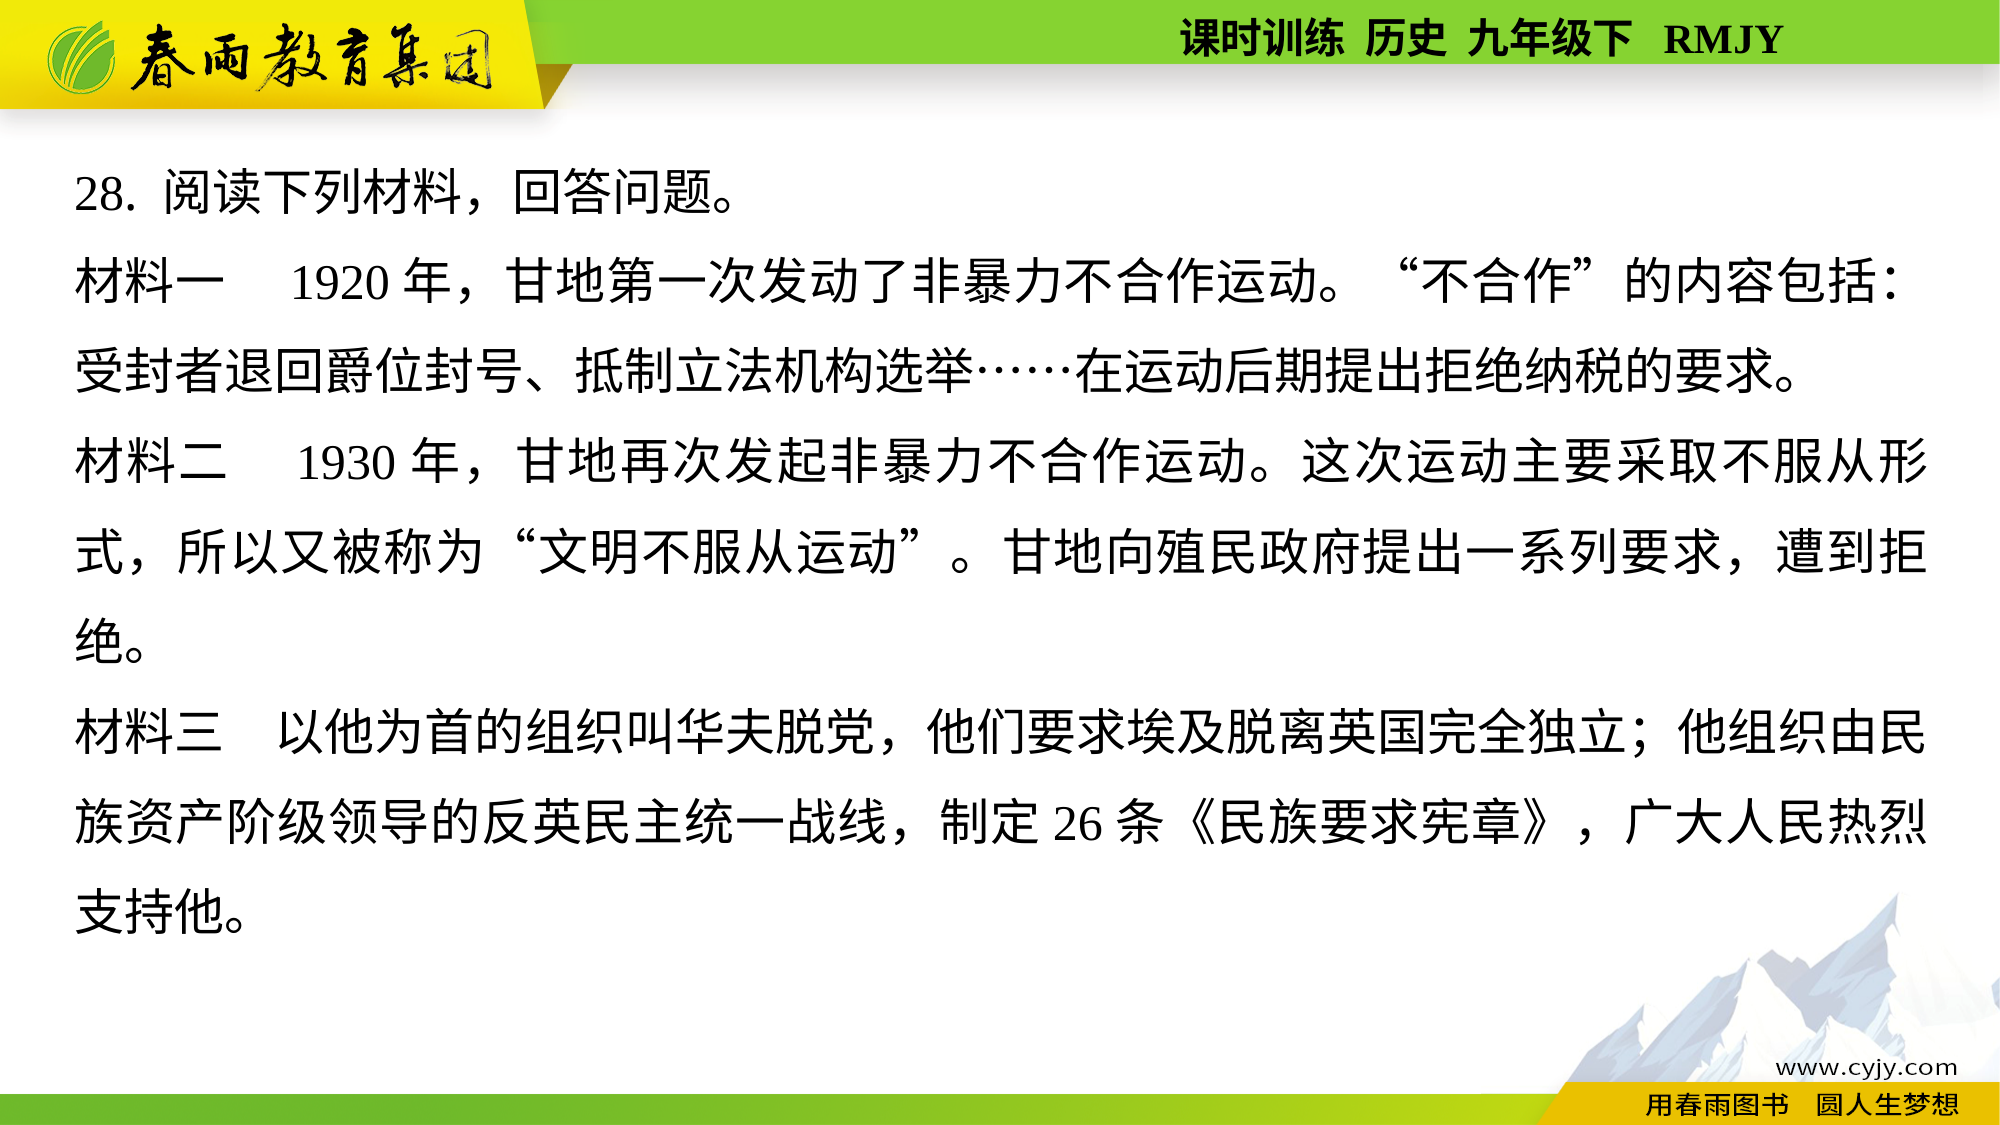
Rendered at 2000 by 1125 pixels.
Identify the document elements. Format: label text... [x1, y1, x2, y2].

picture [0, 0, 2000, 1125]
list 28. 阅读下列材料，回答问题。 材料一 1920年，甘地第一次发动了非暴力不合作运动。“不合作”的内容包括：受封者退回爵位封号、抵制立法机构选举……在运动后期提出拒绝纳税的要求。 材料二 1930年，甘地再次发起非暴力不合作运动。这次运动主要采取不服从形式，所以又被称为“文明不服从运动”。甘地向殖民政府提出一系列要求，遭到拒绝。 材料三 以他为首的组织叫华夫脱党，他们要求埃及脱离英国完全独立；他组织由民族资产阶级领导的反英民主统一战线，制定26条《民族要求宪章》，广大人民热烈支持他。 [59, 122, 1944, 854]
